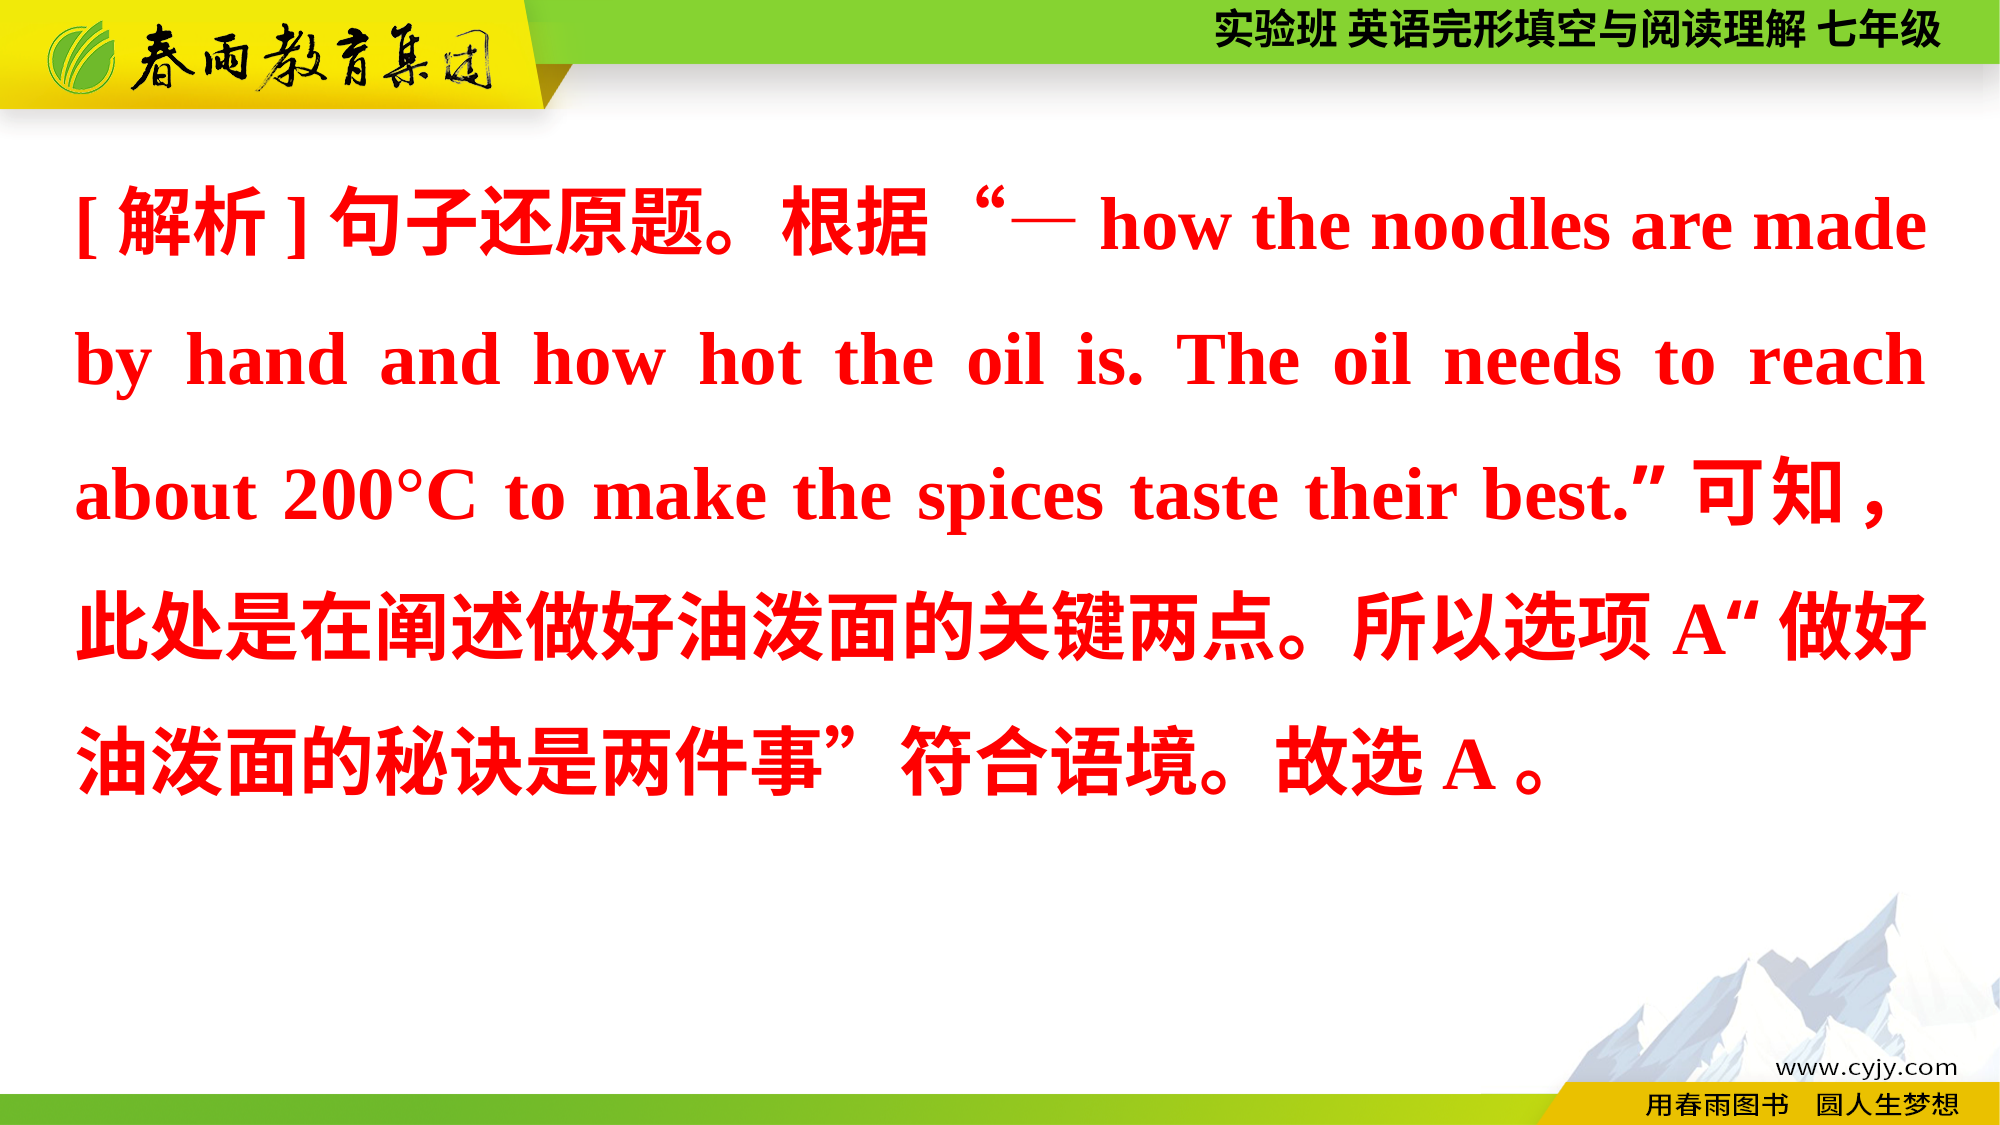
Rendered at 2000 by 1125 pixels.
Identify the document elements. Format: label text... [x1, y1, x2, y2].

list [解析]句子还原题。根据“—how the noodles are made by hand and how hot the oil is. The oil needs to reach about 200°C to make the spices taste their best.”可知，此处是在阐述做好油泼面的关键两点。所以选项A“做好油泼面的秘诀是两件事”符合语境。故选A。 [59, 122, 1944, 802]
picture [0, 0, 2000, 1125]
